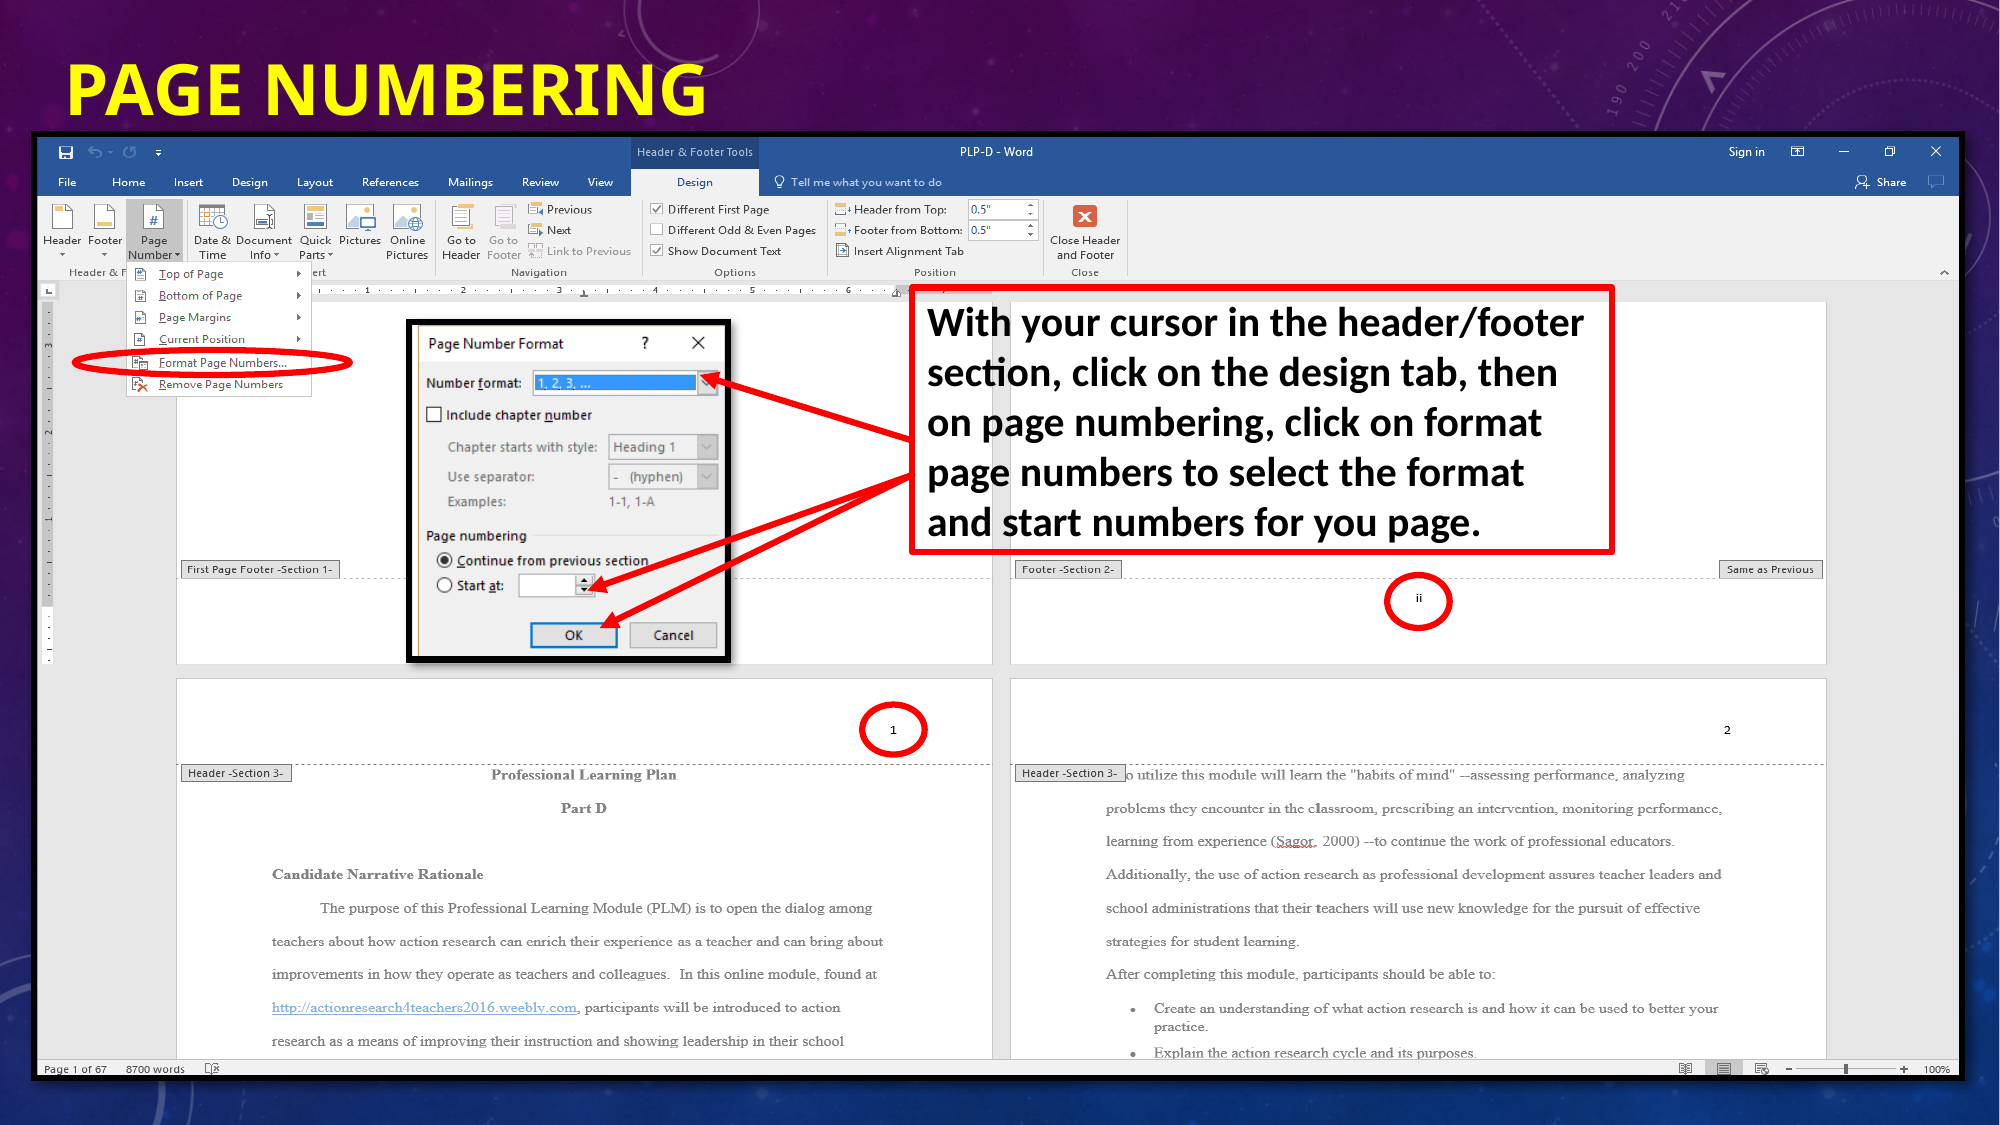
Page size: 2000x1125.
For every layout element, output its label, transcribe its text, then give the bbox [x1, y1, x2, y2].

picture [0, 0, 2000, 1125]
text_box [599, 474, 913, 629]
title page numbering [49, 37, 1888, 128]
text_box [699, 374, 913, 441]
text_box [586, 474, 599, 591]
